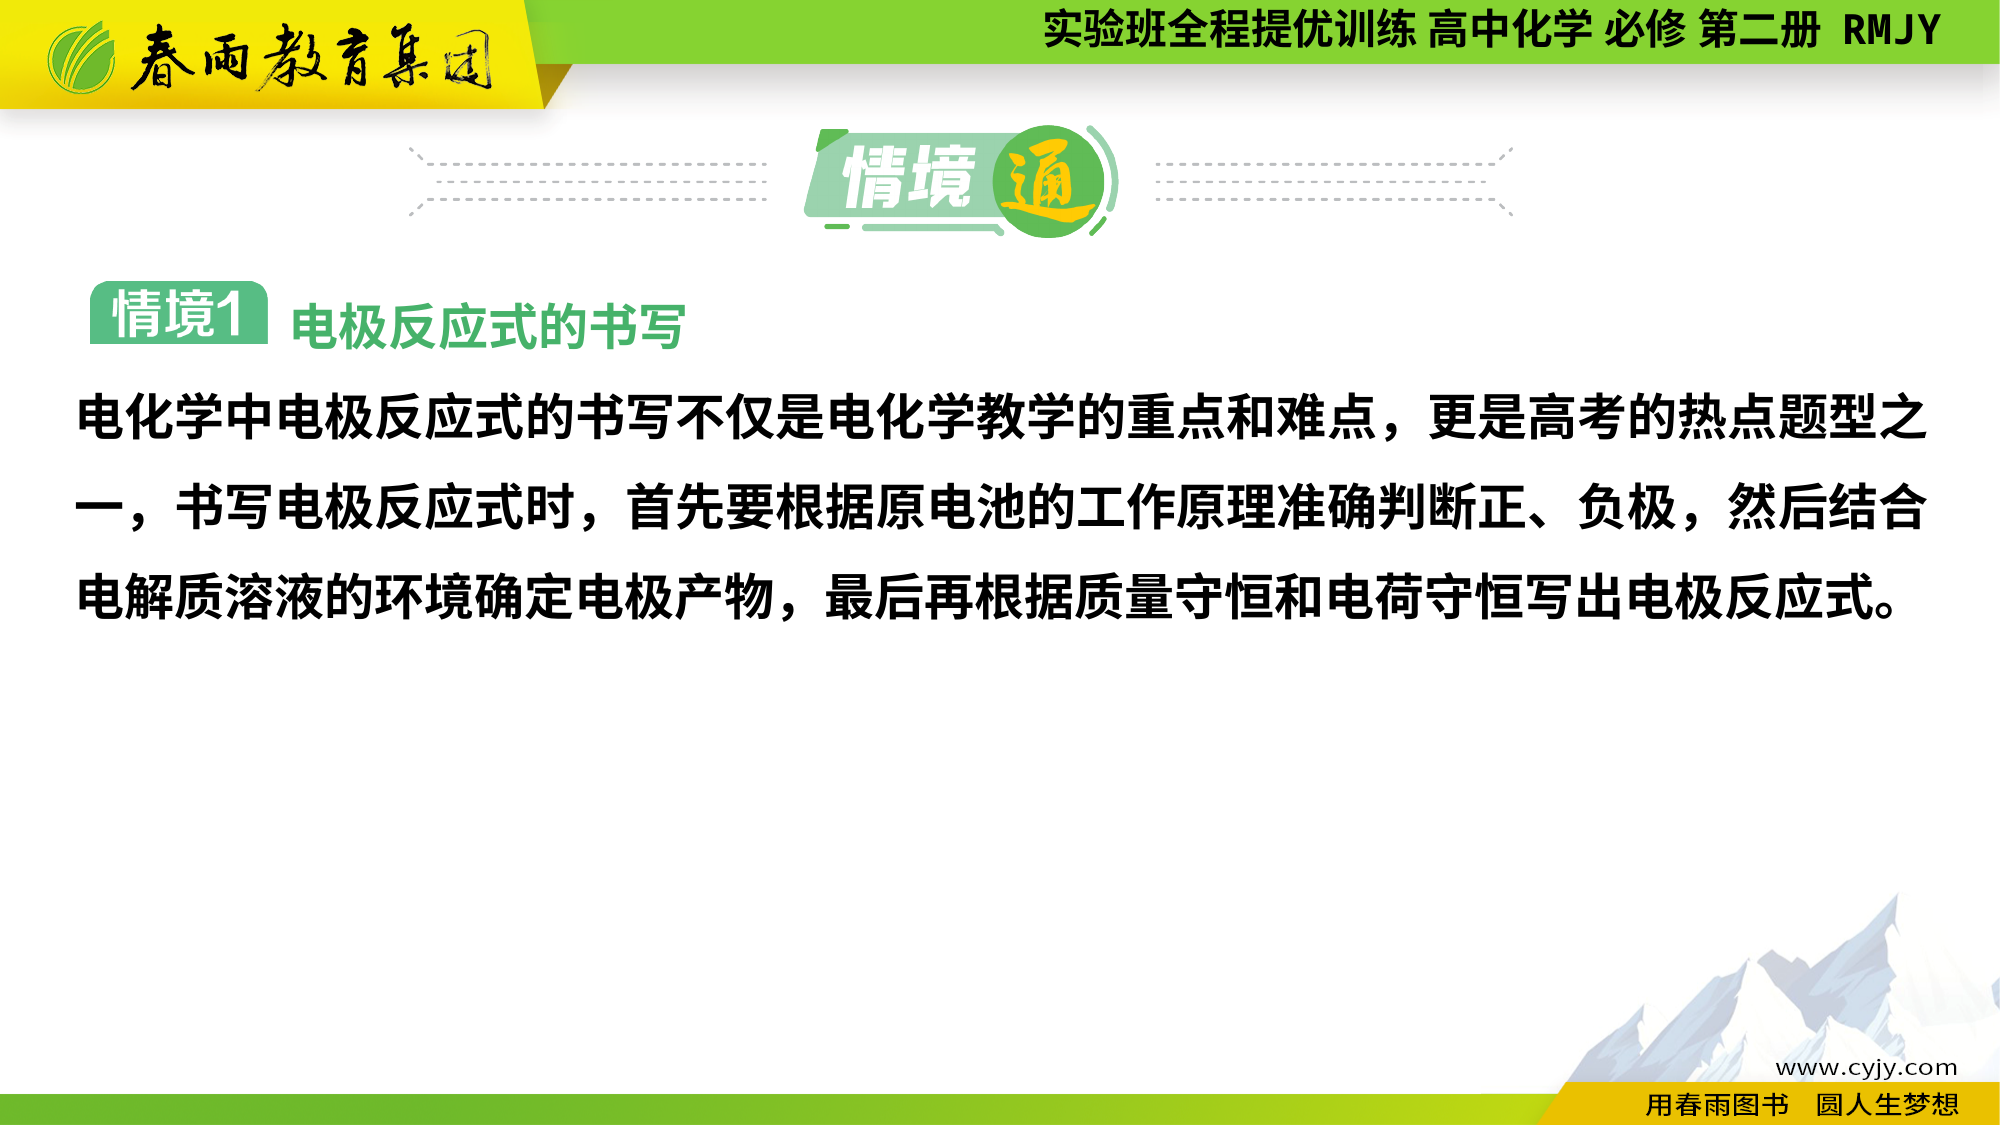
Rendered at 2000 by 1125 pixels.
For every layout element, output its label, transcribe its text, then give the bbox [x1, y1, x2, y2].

picture [0, 0, 2000, 1125]
list 电极反应式的书写 电化学中电极反应式的书写不仅是电化学教学的重点和难点，更是高考的热点题型之一，书写电极反应式时，首先要根据原电池的工作原理准确判断正、负极，然后结合电解质溶液的环境确定电极产物，最后再根据质量守恒和电荷守恒写出电极反应式。 [59, 258, 1944, 728]
